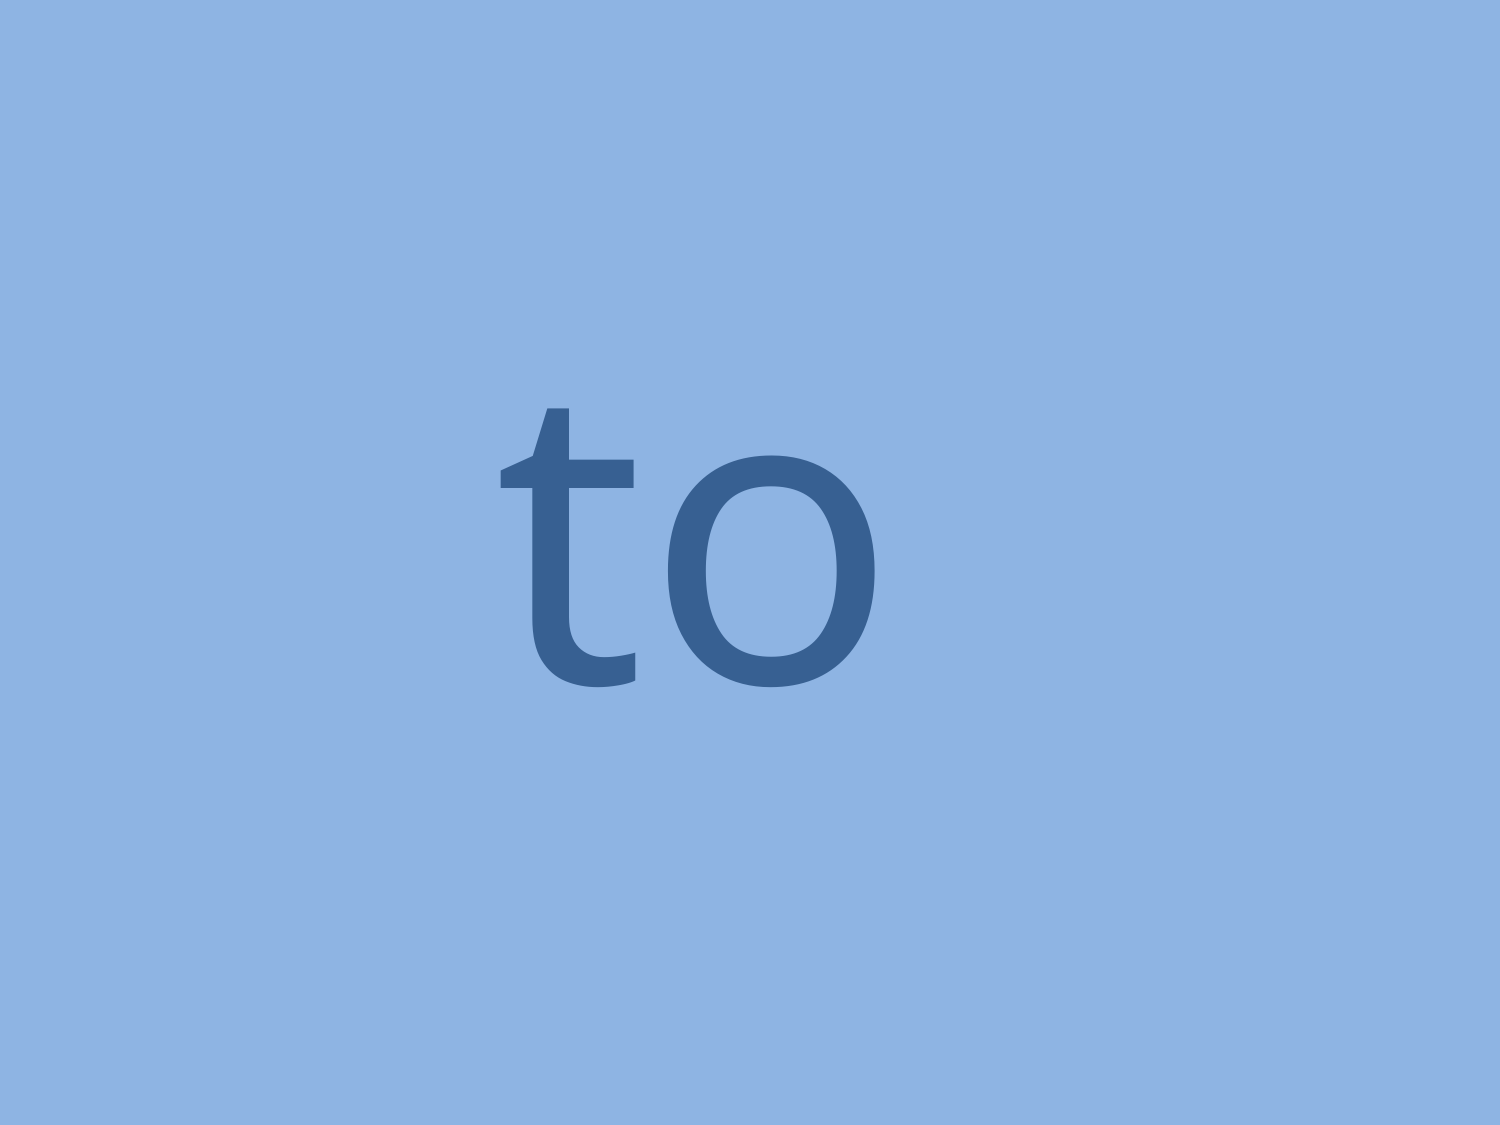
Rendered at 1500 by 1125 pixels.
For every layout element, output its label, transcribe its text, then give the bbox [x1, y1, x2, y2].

text_box to [41, 259, 1459, 775]
